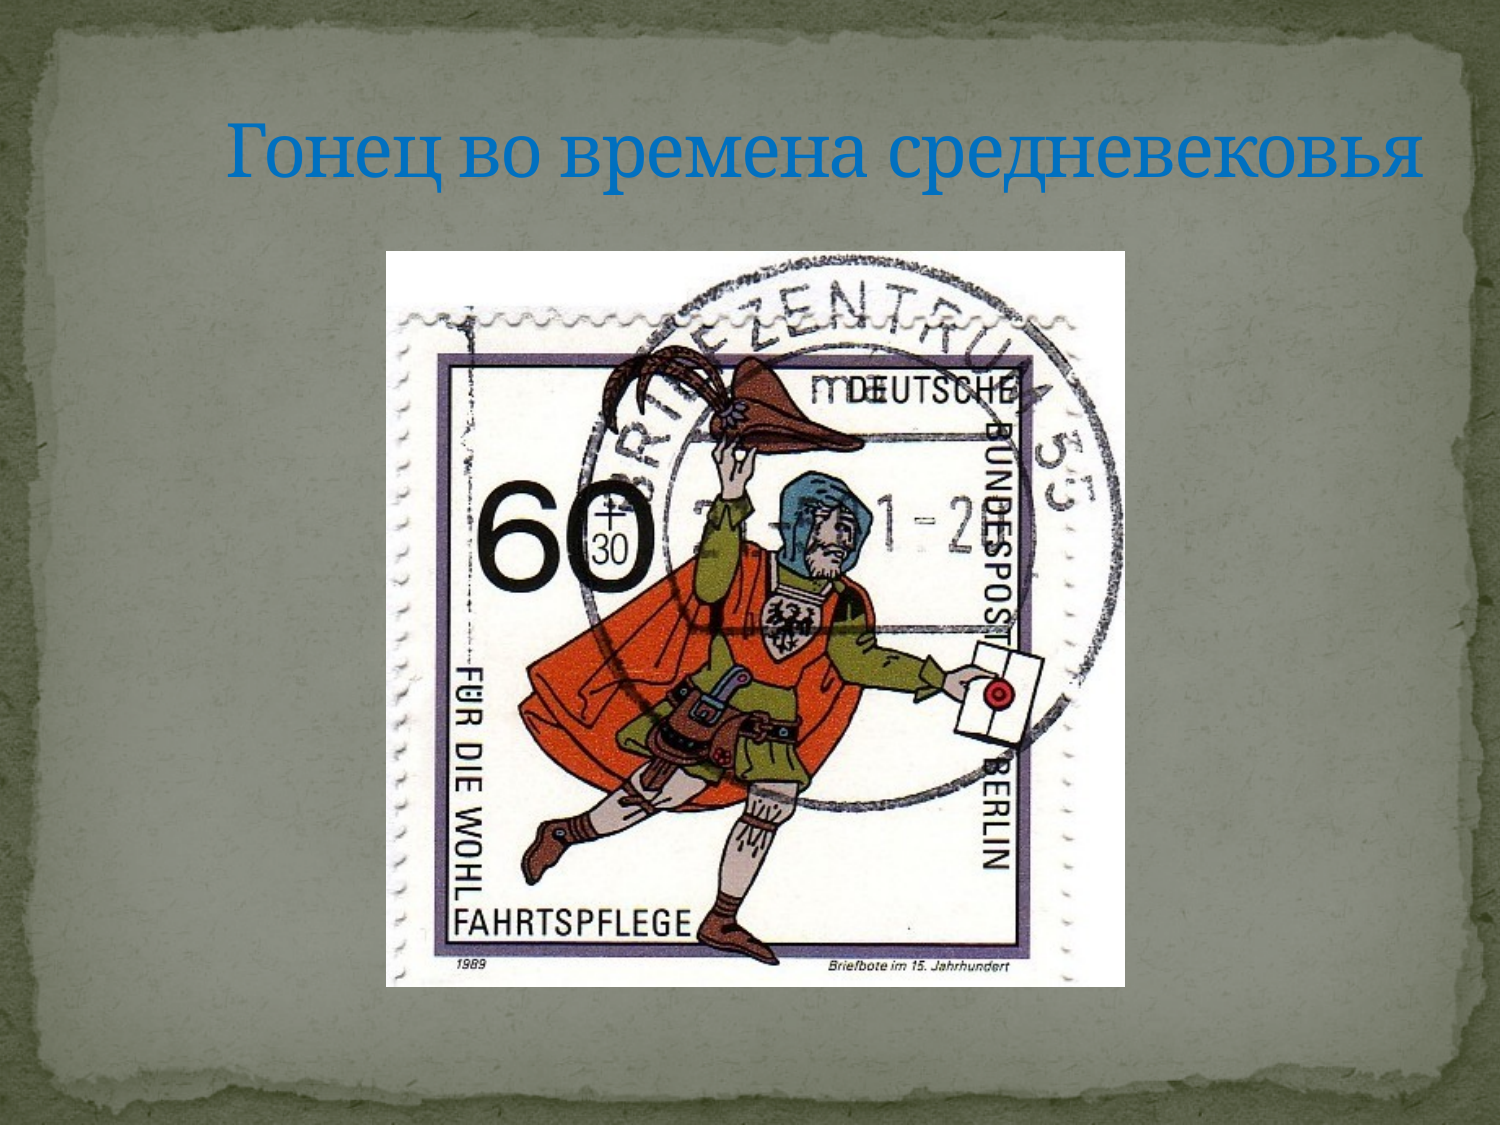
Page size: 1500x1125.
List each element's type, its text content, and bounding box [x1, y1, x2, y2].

title Гонец во времена средневековья [210, 0, 1500, 200]
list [388, 253, 1124, 985]
